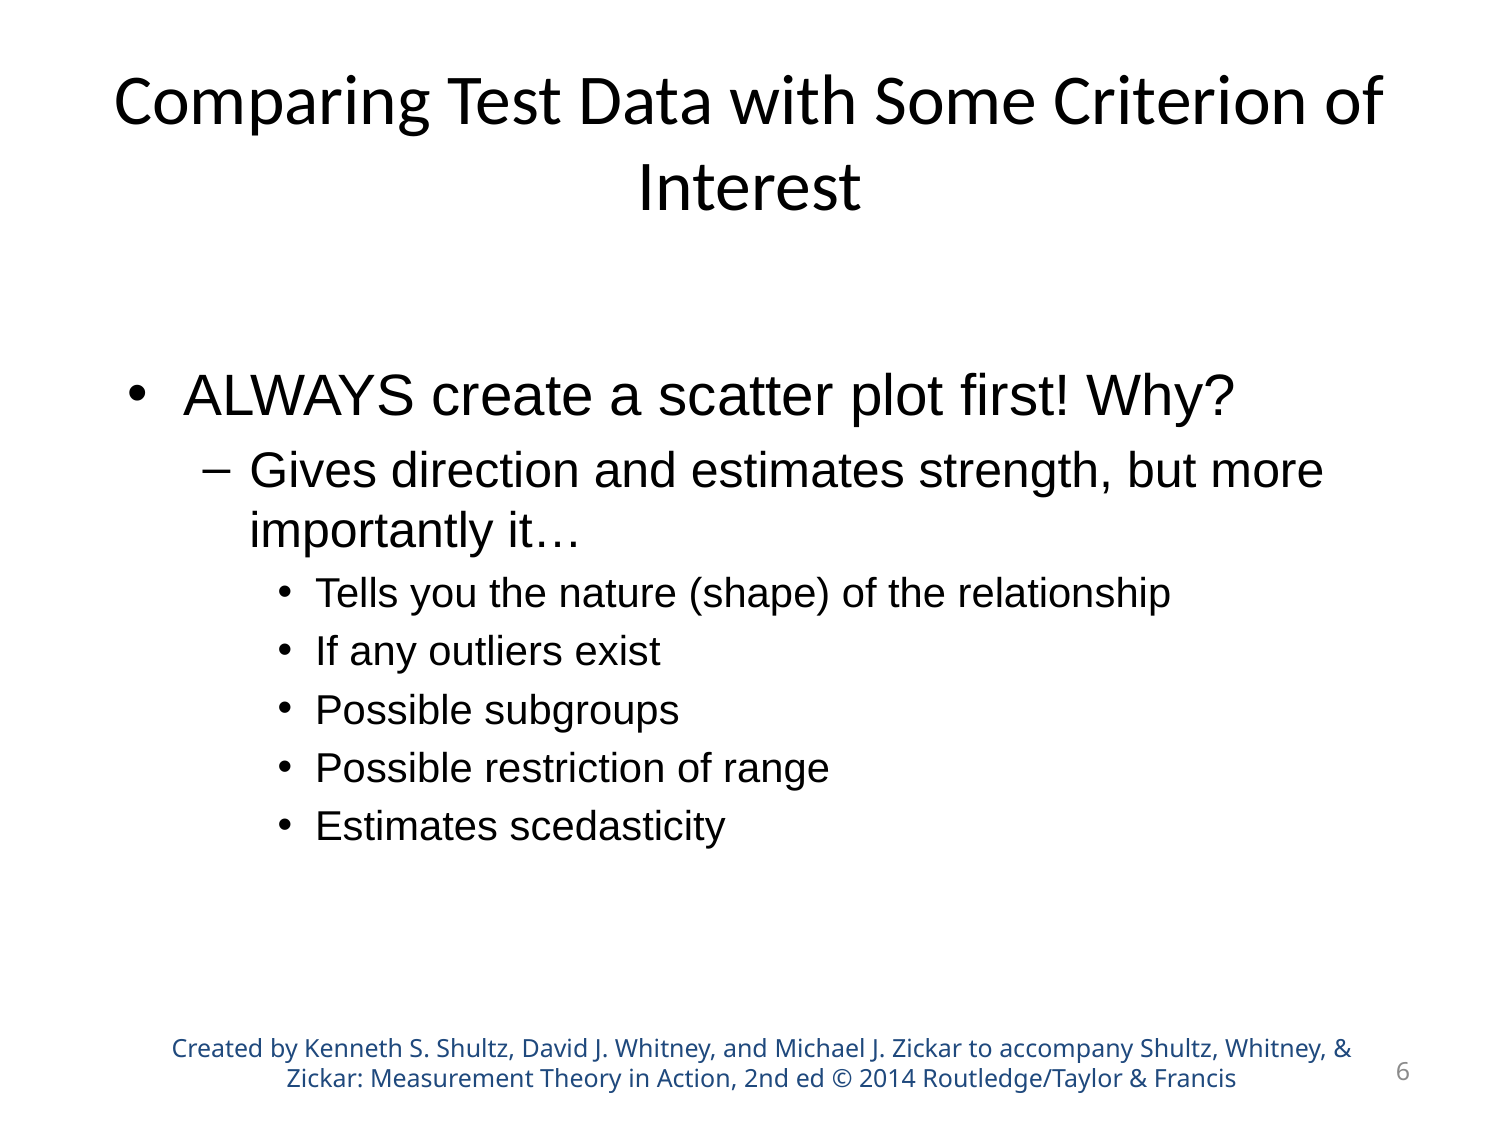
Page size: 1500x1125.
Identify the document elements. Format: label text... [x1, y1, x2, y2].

footer Created by Kenneth S. Shultz, David J. Whitney, and Michael J. Zickar to accompany Shultz, Whitney, & Zickar: Measurement Theory in Action, 2nd ed © 2014 Routledge/Taylor & Francis [137, 1025, 1388, 1100]
title Comparing Test Data with Some Criterion of Interest [75, 45, 1425, 233]
list ALWAYS create a scatter plot first! Why? Gives direction and estimates strength, but more importantly it… Tells you the nature (shape) of the relationship If any outliers exist Possible subgroups Possible restriction of range Estimates scedasticity [112, 350, 1431, 1025]
slide_number 6 [1074, 1042, 1425, 1103]
